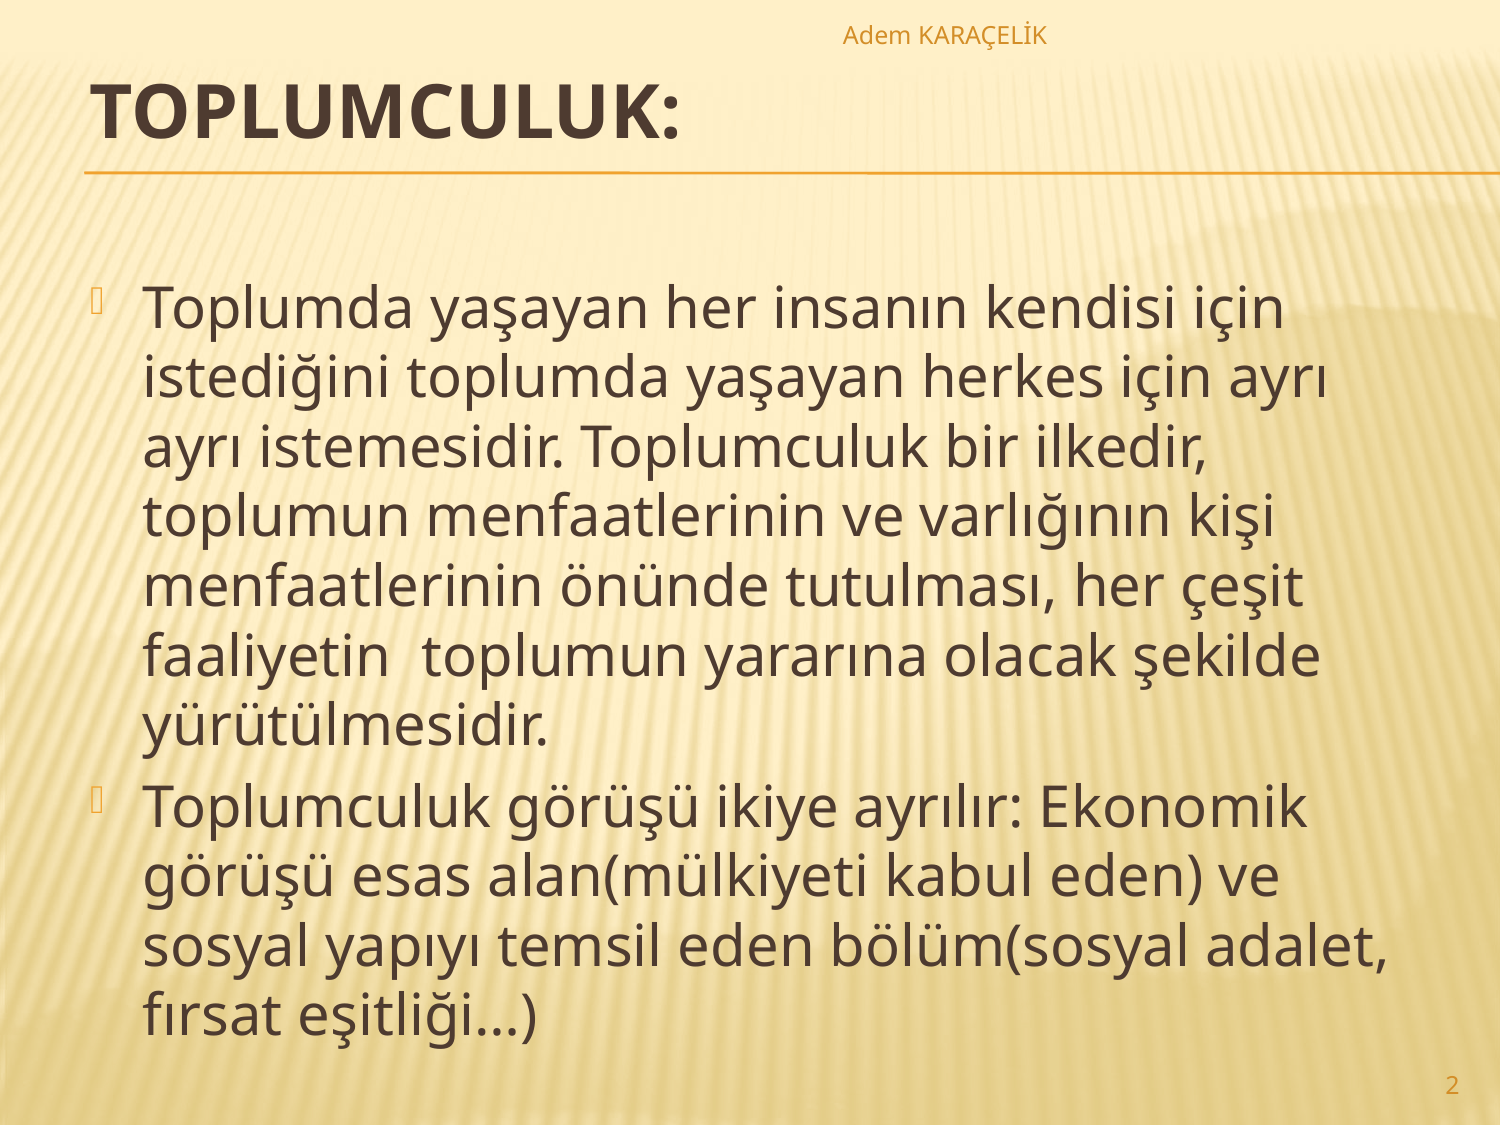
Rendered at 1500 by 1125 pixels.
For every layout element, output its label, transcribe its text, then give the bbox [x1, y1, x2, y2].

footer Adem KARAÇELİK [587, 12, 1063, 60]
title Toplumculuk: [75, 45, 1425, 173]
list Toplumda yaşayan her insanın kendisi için istediğini toplumda yaşayan herkes için ayrı ayrı istemesidir. Toplumculuk bir ilkedir, toplumun menfaatlerinin ve varlığının kişi menfaatlerinin önünde tutulması, her çeşit faaliyetin toplumun yararına olacak şekilde yürütülmesidir. Toplumculuk görüşü ikiye ayrılır: Ekonomik görüşü esas alan(mülkiyeti kabul eden) ve sosyal yapıyı temsil eden bölüm(sosyal adalet, fırsat eşitliği…) [74, 262, 1426, 1059]
slide_number 2 [1350, 1061, 1475, 1103]
